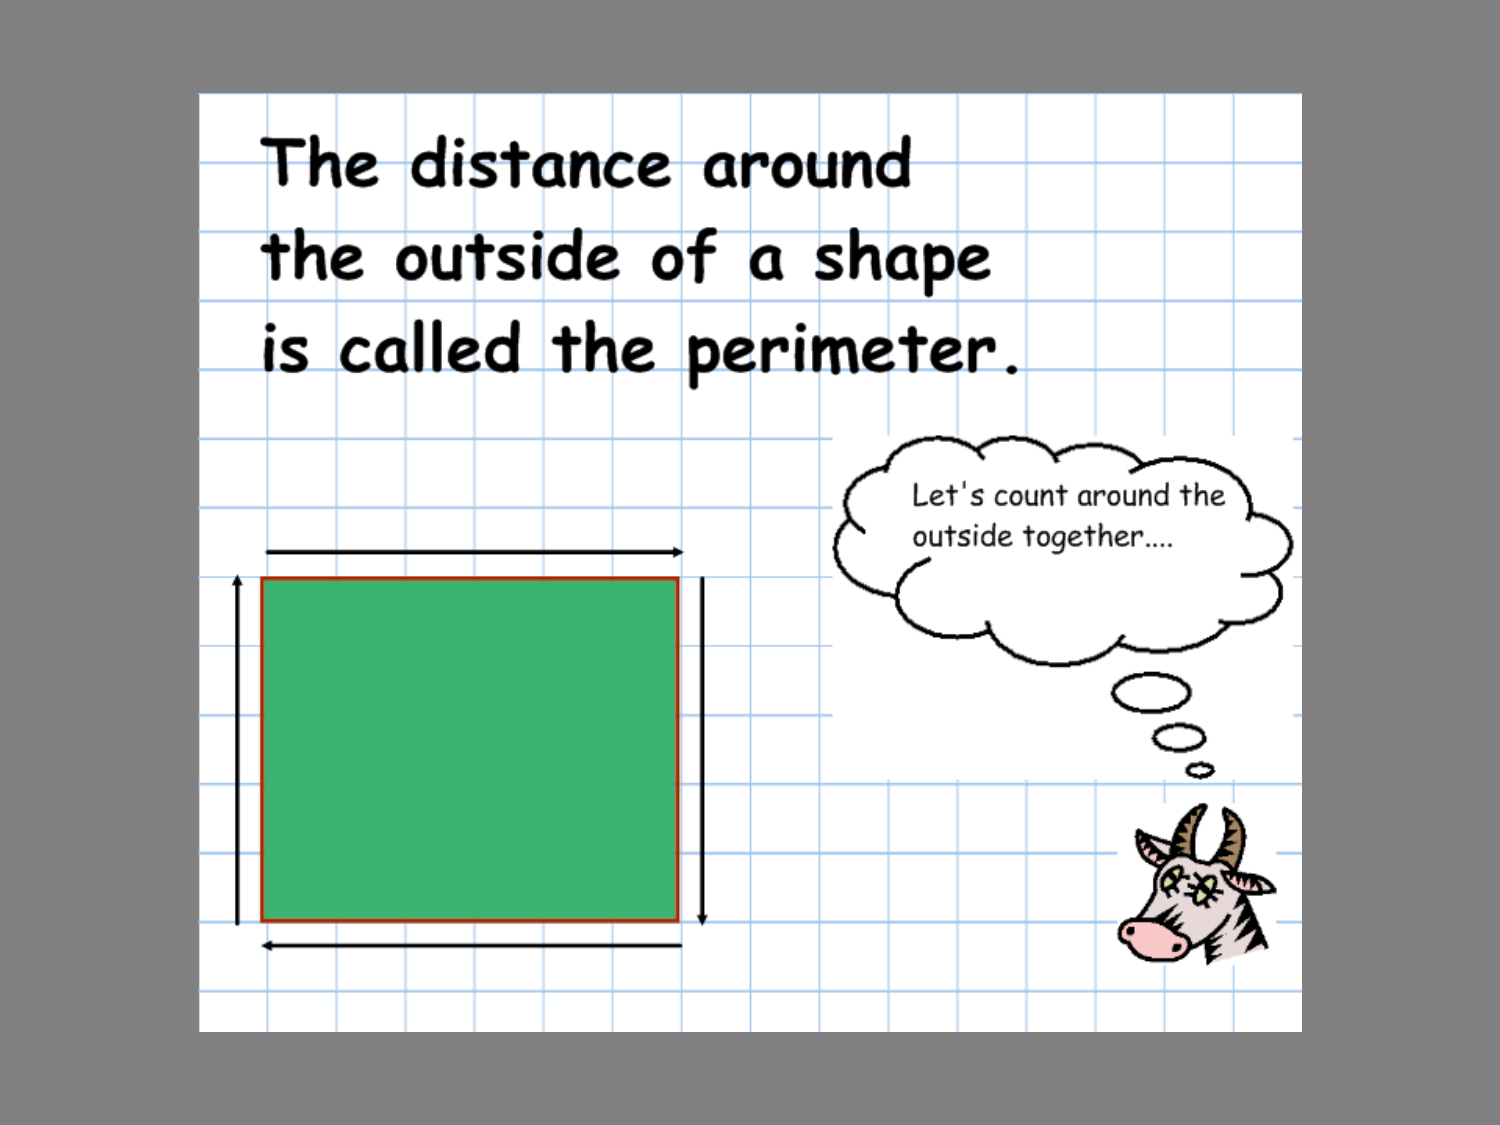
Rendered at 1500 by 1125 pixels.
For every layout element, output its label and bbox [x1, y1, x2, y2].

picture [198, 93, 1302, 1032]
